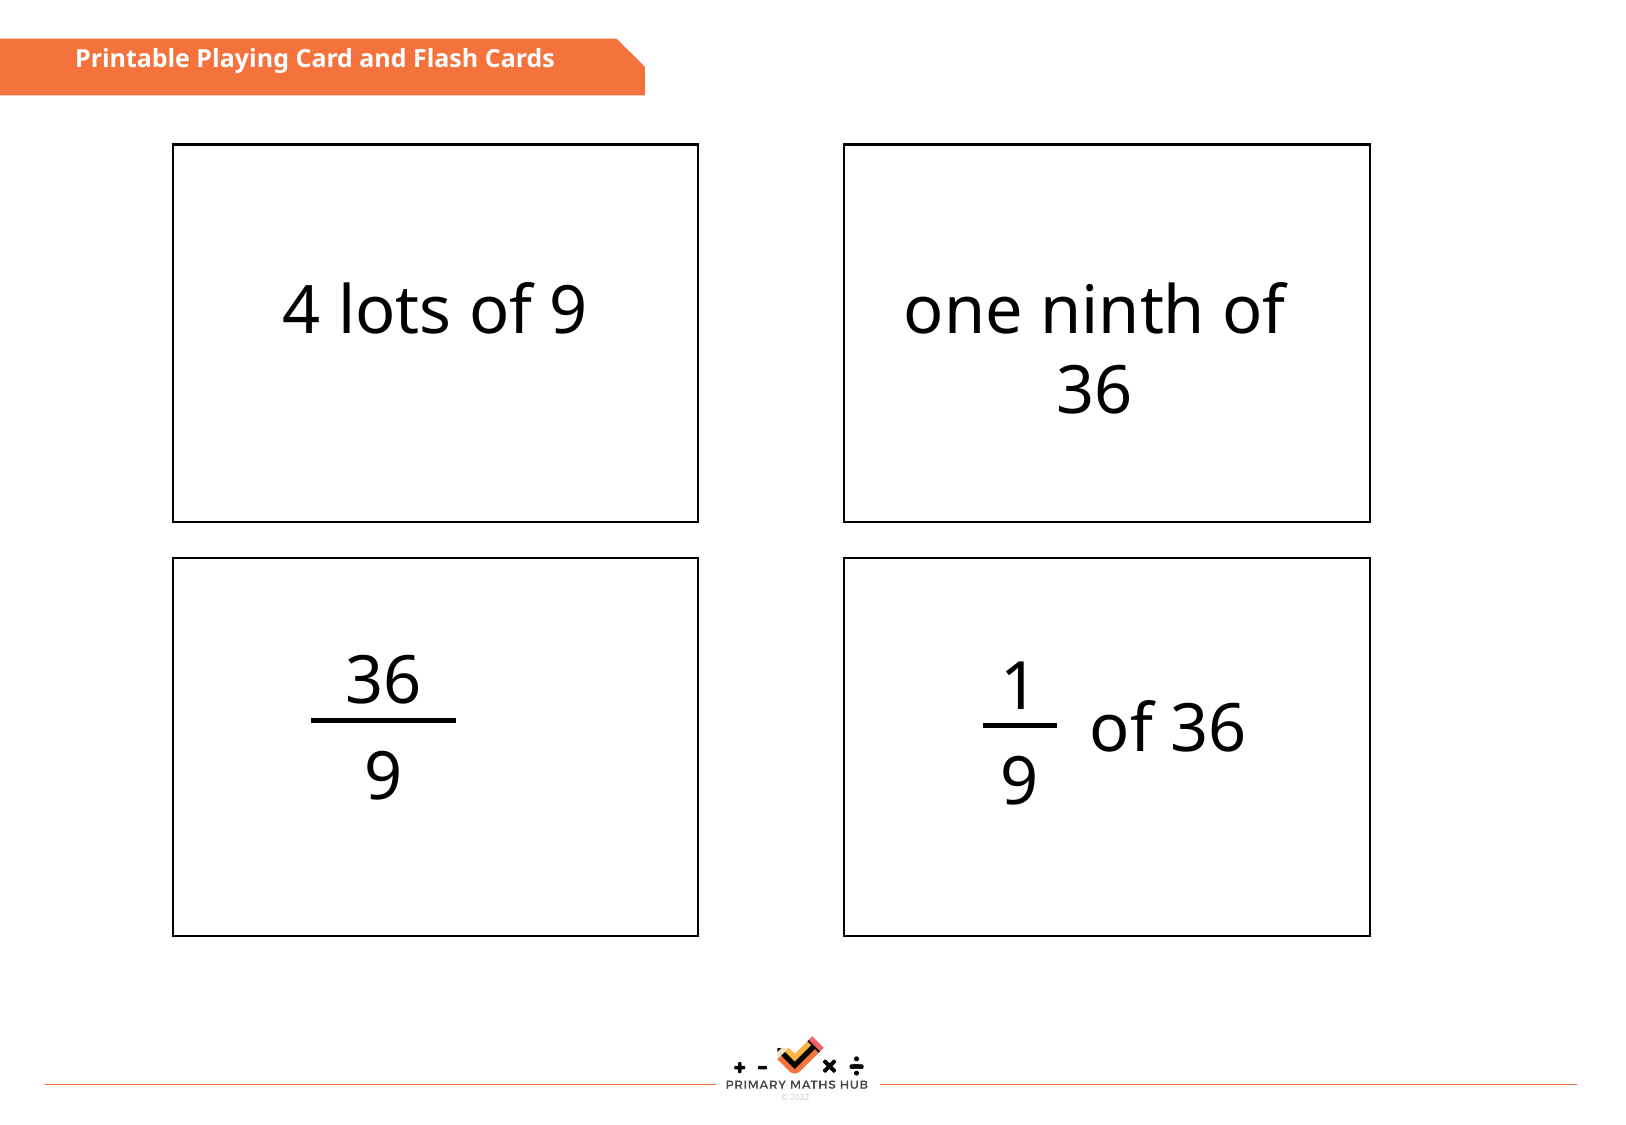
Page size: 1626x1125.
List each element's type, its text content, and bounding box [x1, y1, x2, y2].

text_box © 2022 [720, 1084, 870, 1110]
text_box Printable Playing Card and Flash Cards [0, 37, 646, 97]
text_box [172, 557, 699, 937]
table_header 36 [311, 625, 456, 718]
table_cell 9 [983, 728, 1057, 821]
text_box one ninth of 36 [858, 259, 1333, 435]
text_box [172, 355, 699, 523]
picture [722, 1034, 872, 1094]
table_header 1 [983, 631, 1057, 723]
text_box 4 lots of 9 [172, 259, 699, 355]
text_box [843, 143, 1371, 523]
table_cell 9 [311, 723, 456, 815]
text_box of 36 [1063, 677, 1274, 773]
text_box [172, 143, 699, 259]
text_box [843, 557, 1371, 937]
